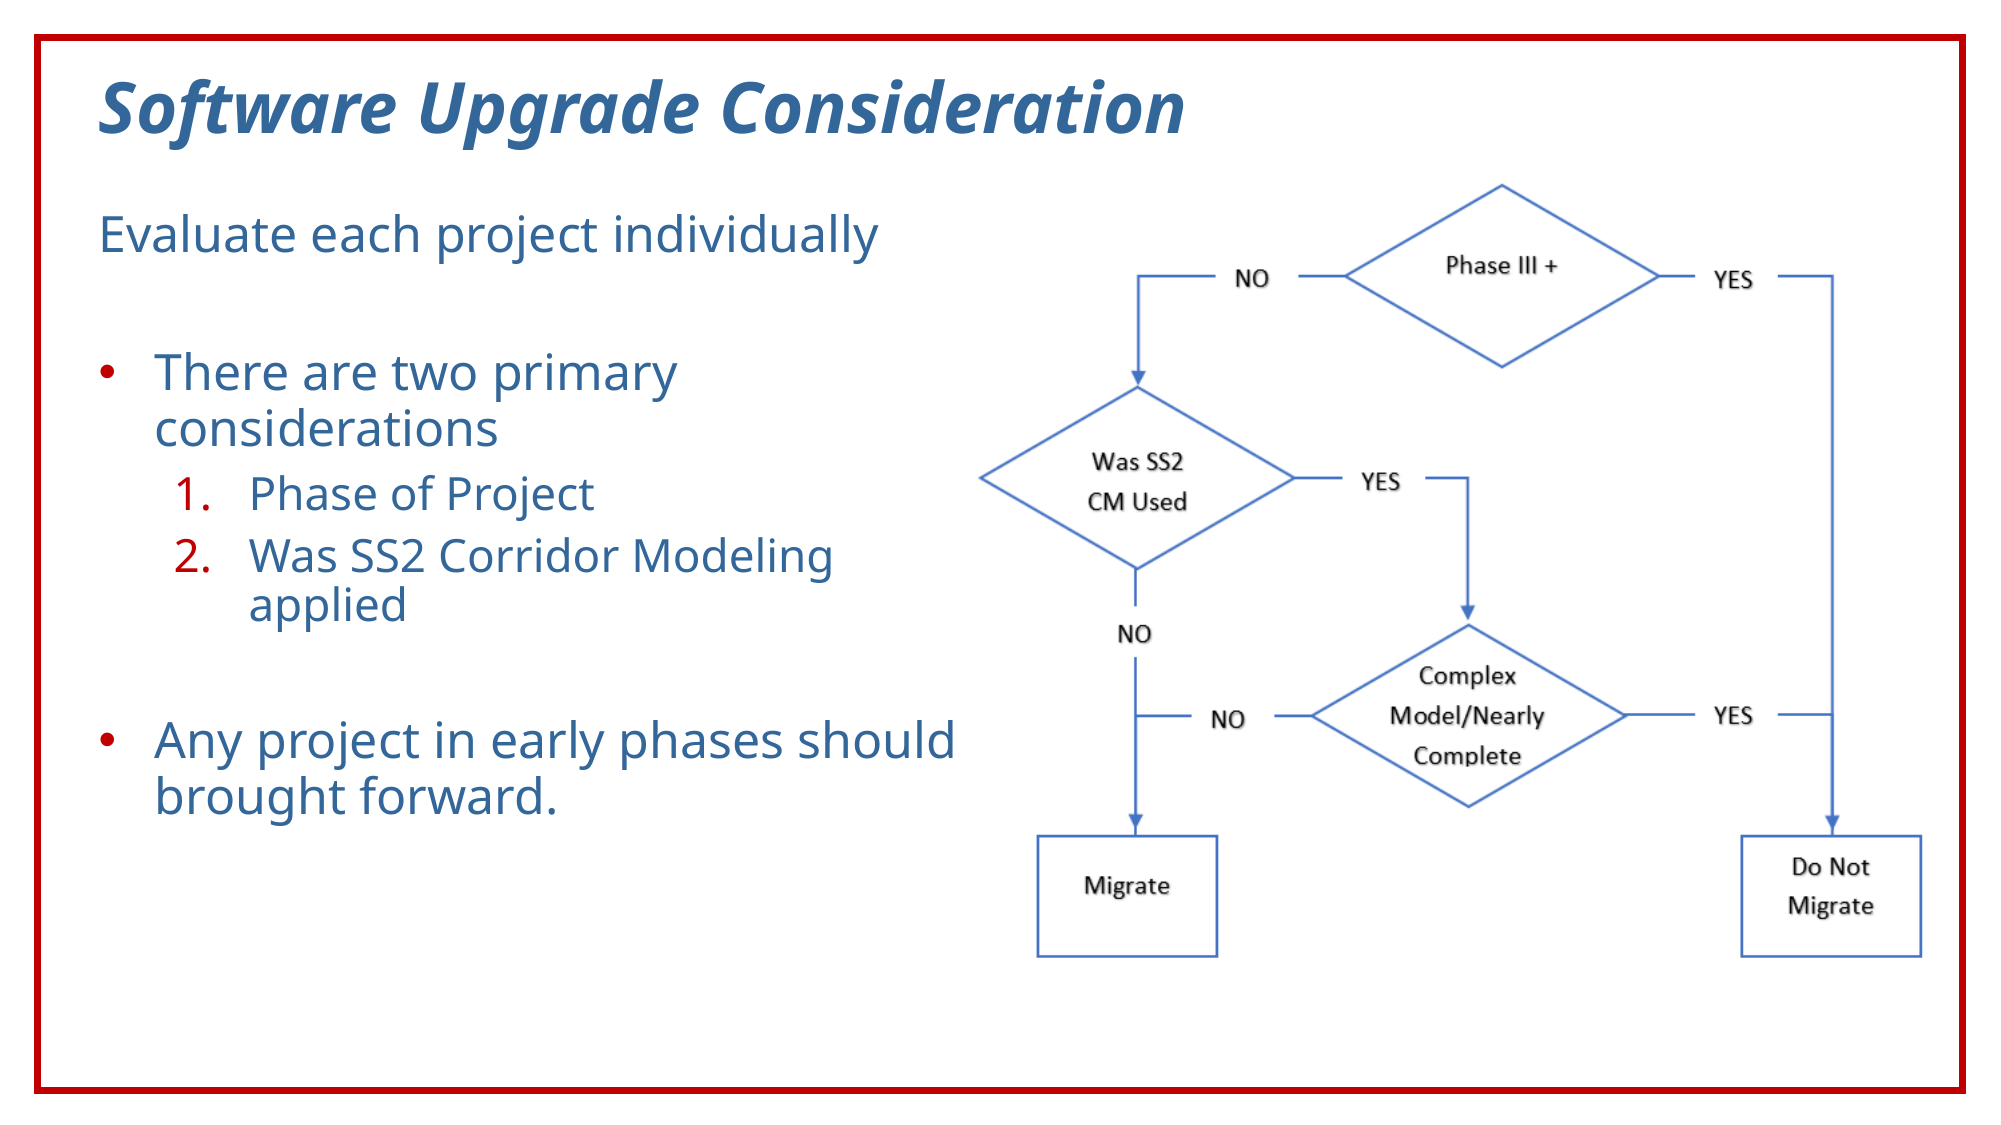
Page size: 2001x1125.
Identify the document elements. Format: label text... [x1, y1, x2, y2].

picture [970, 168, 1941, 974]
list Evaluate each project individually There are two primary considerations Phase of Project Was SS2 Corridor Modeling applied Any project in early phases should brought forward. [83, 199, 990, 1032]
title Software Upgrade Consideration [83, 68, 1903, 169]
